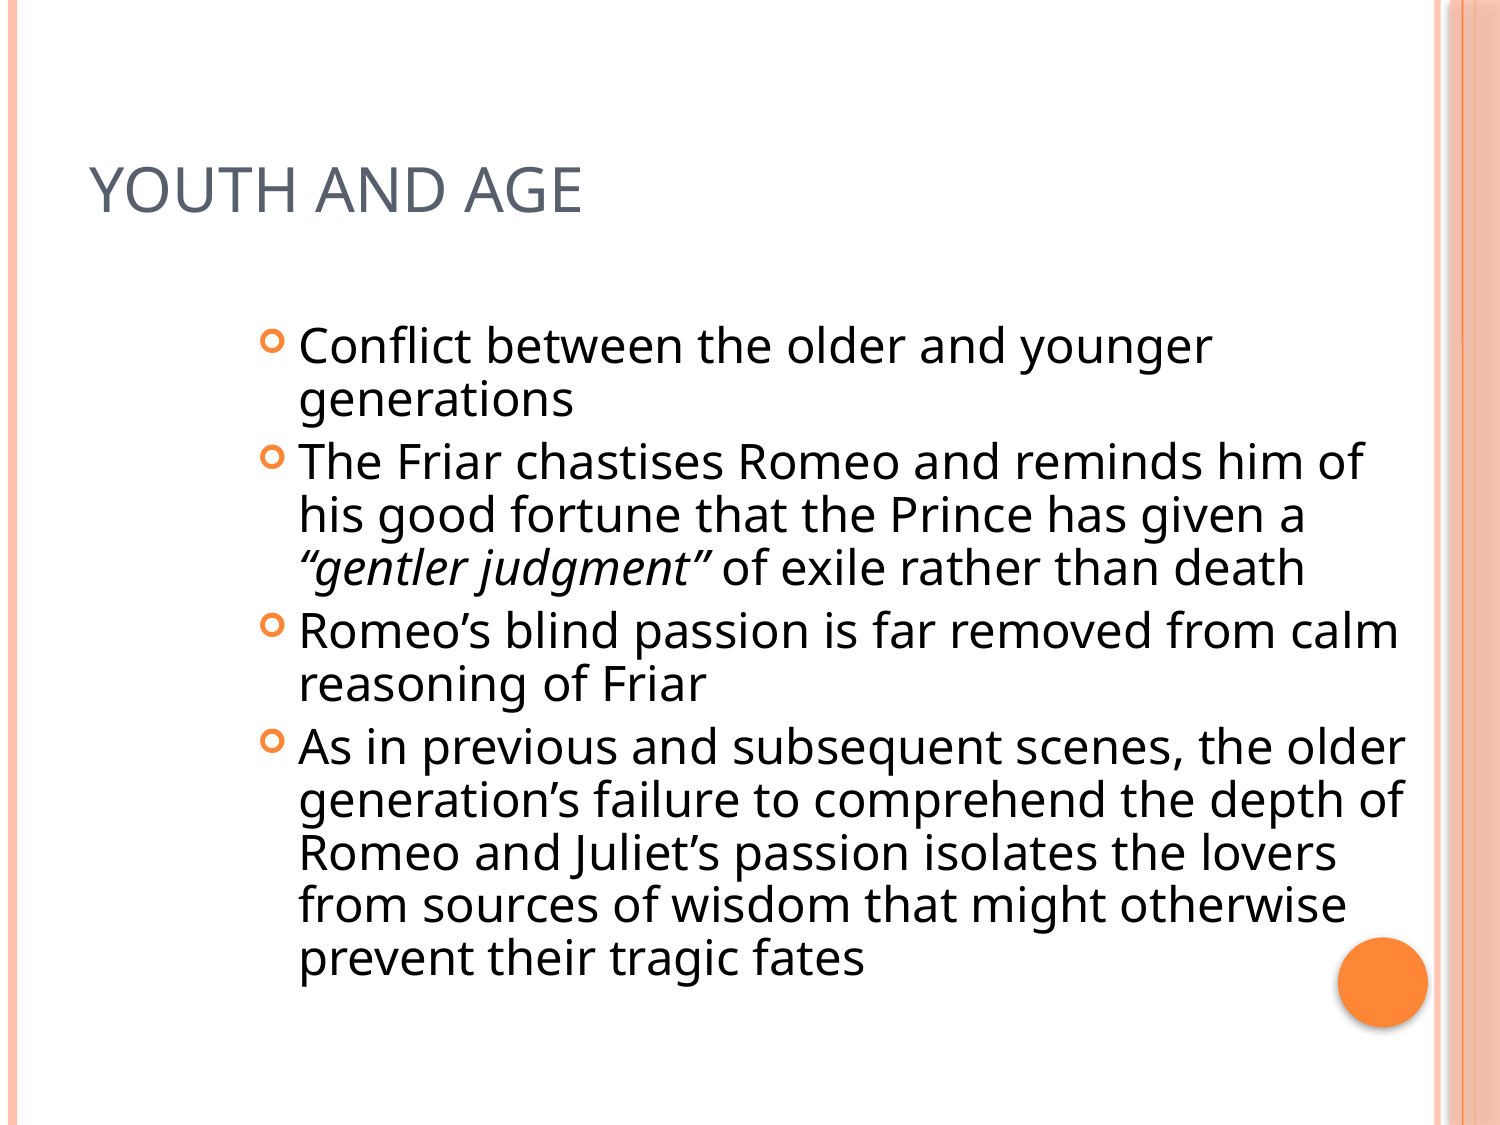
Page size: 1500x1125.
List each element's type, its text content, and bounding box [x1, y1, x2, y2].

list Conflict between the older and younger generations The Friar chastises Romeo and reminds him of his good fortune that the Prince has given a “gentler judgment” of exile rather than death Romeo’s blind passion is far removed from calm reasoning of Friar As in previous and subsequent scenes, the older generation’s failure to comprehend the depth of Romeo and Juliet’s passion isolates the lovers from sources of wisdom that might otherwise prevent their tragic fates [242, 314, 1447, 1000]
title Youth and Age [75, 45, 1300, 233]
